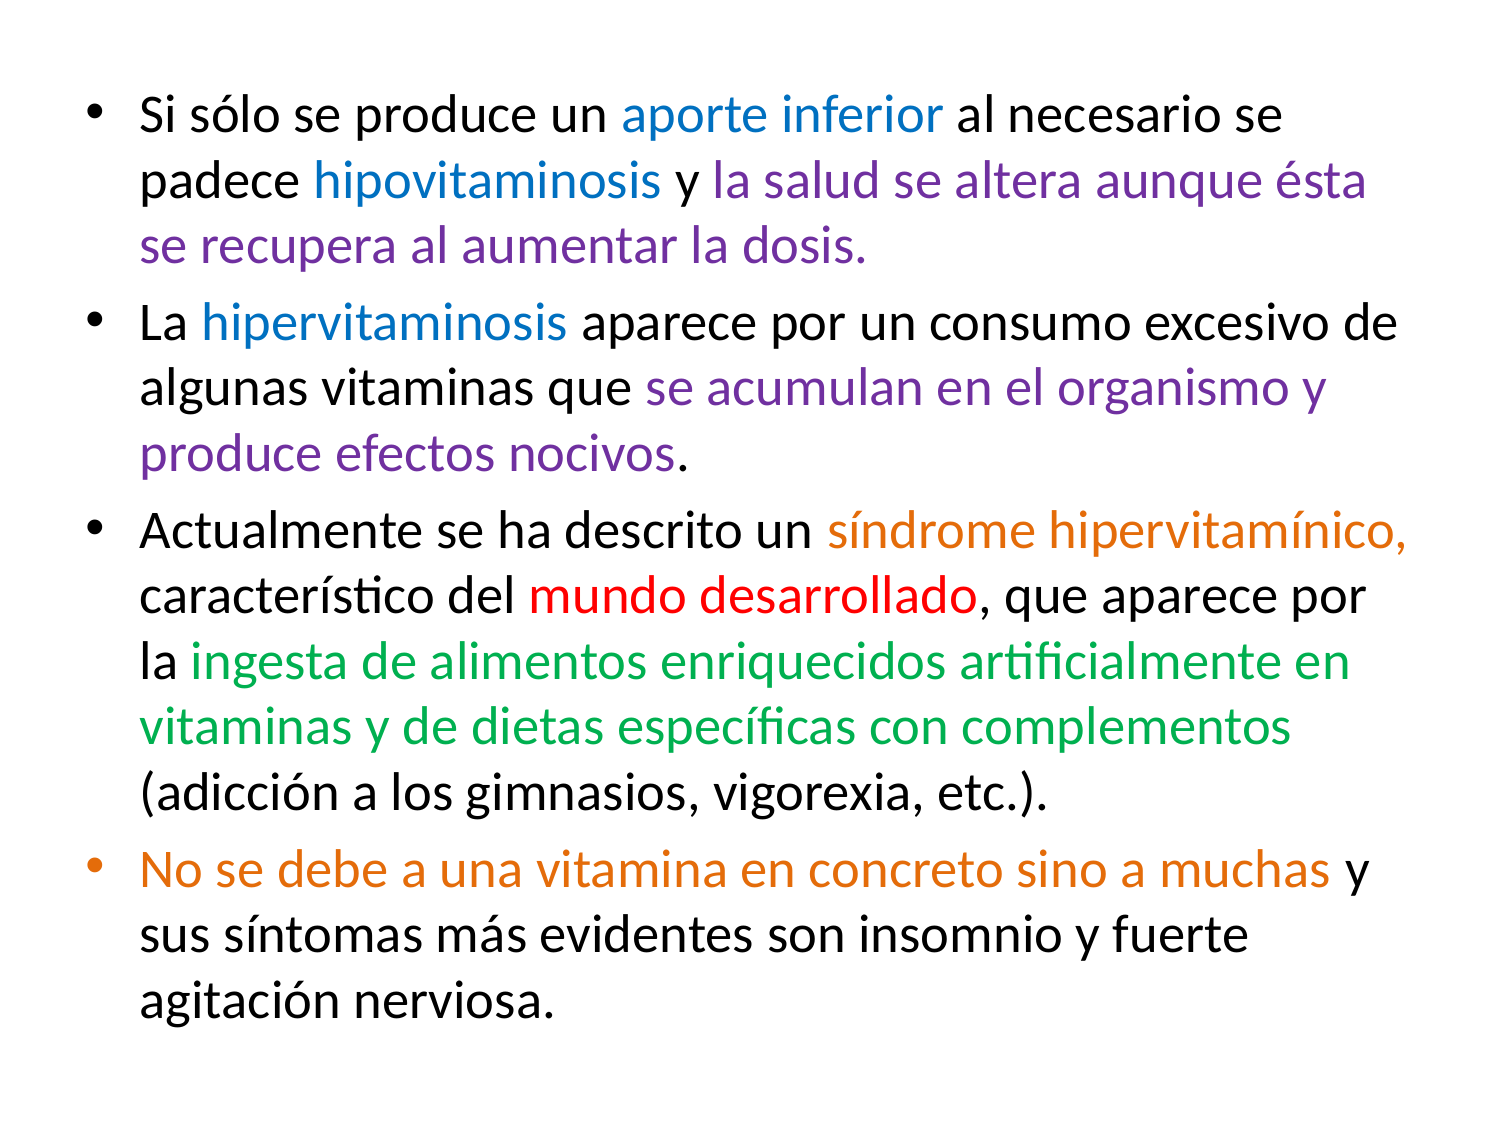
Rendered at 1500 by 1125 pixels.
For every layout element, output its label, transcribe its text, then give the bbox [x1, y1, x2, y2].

list Si sólo se produce un aporte inferior al necesario se padece hipovitaminosis y la salud se altera aunque ésta se recupera al aumentar la dosis. La hipervitaminosis aparece por un consumo excesivo de algunas vitaminas que se acumulan en el organismo y produce efectos nocivos. Actualmente se ha descrito un síndrome hipervitamínico, característico del mundo desarrollado, que aparece por la ingesta de alimentos enriquecidos artificialmente en vitaminas y de dietas específicas con complementos (adicción a los gimnasios, vigorexia, etc.). No se debe a una vitamina en concreto sino a muchas y sus síntomas más evidentes son insomnio y fuerte agitación nerviosa. [70, 70, 1425, 1090]
